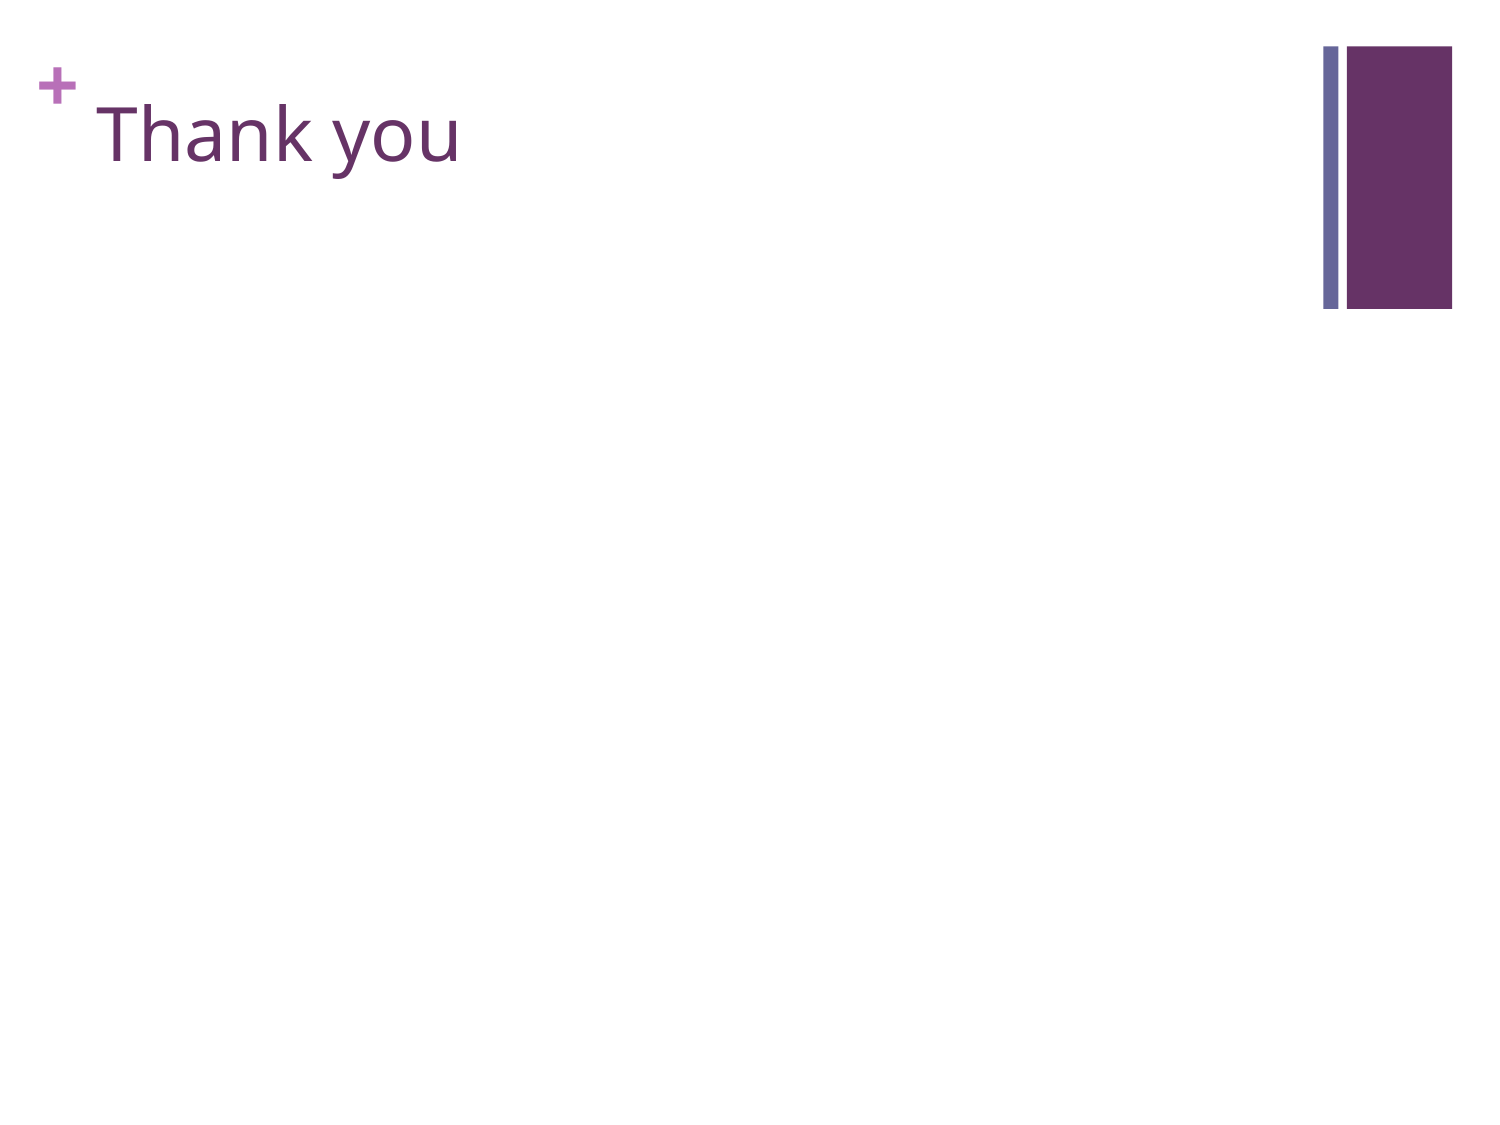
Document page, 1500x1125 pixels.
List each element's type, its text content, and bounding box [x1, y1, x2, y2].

title Thank you [81, 79, 1322, 263]
